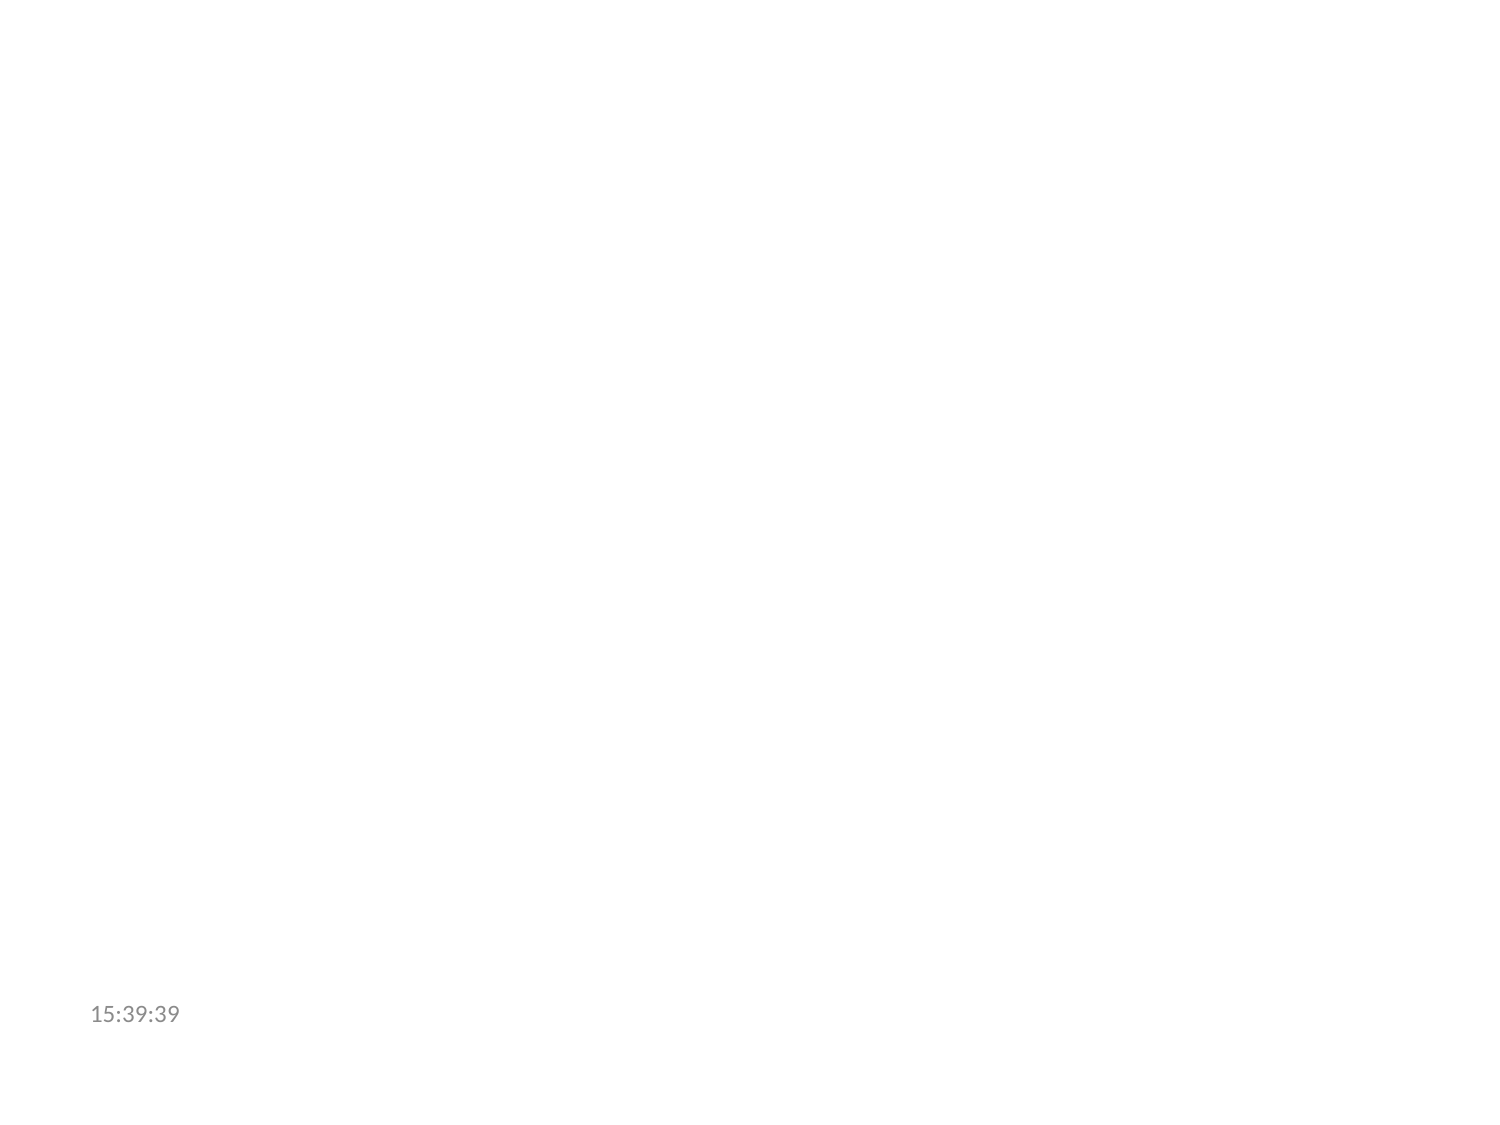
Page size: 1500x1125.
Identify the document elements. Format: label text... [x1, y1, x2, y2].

text_box 15:35:09 [75, 982, 425, 1043]
